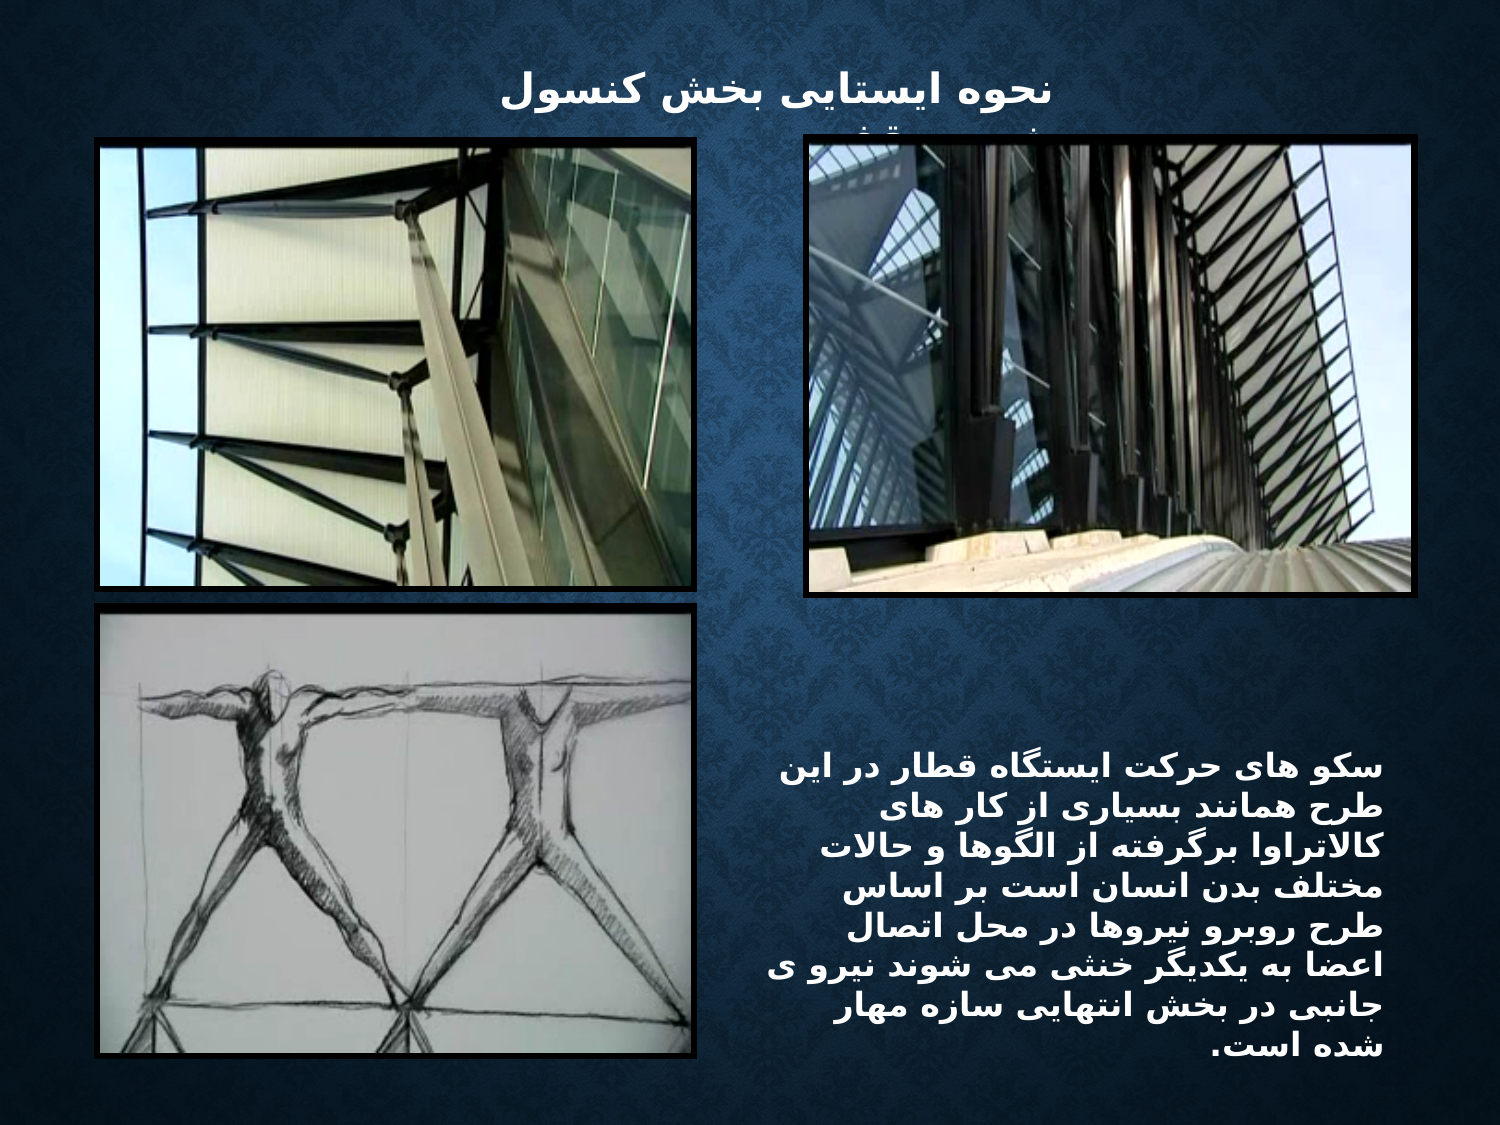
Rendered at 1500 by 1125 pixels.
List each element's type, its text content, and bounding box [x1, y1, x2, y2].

picture [99, 142, 692, 587]
text_box نحوه ایستایی بخش کنسول شده سقف [478, 54, 1069, 170]
text_box سکو های حرکت ایستگاه قطار در این طرح همانند بسیاری از کار های کالاتراوا برگرفته از الگوها و حالات مختلف بدن انسان است بر اساس طرح روبرو نیروها در محل اتصال اعضا به یکدیگر خنثی می شوند نیرو ی جانبی در بخش انتهایی سازه مهار شده است. [749, 736, 1400, 1071]
picture [99, 609, 692, 1054]
picture [808, 139, 1412, 593]
